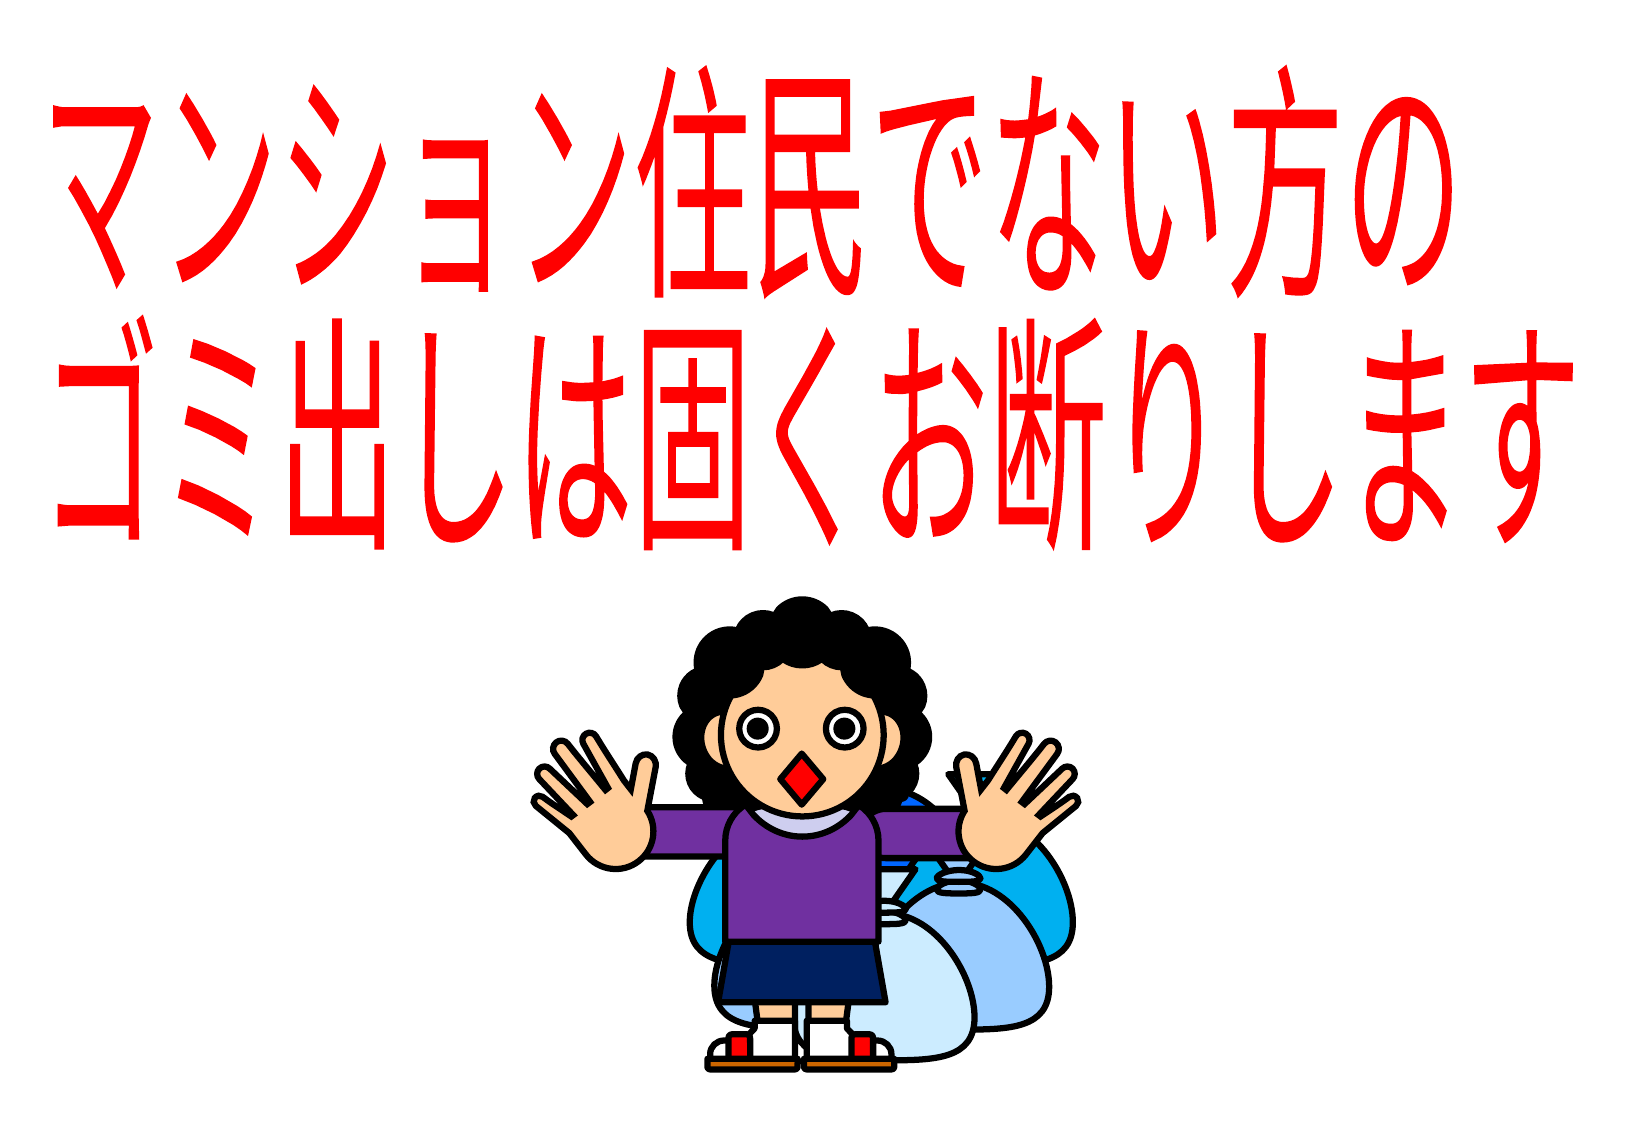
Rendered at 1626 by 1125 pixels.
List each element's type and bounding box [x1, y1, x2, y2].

text_box [547, 599, 1078, 1070]
